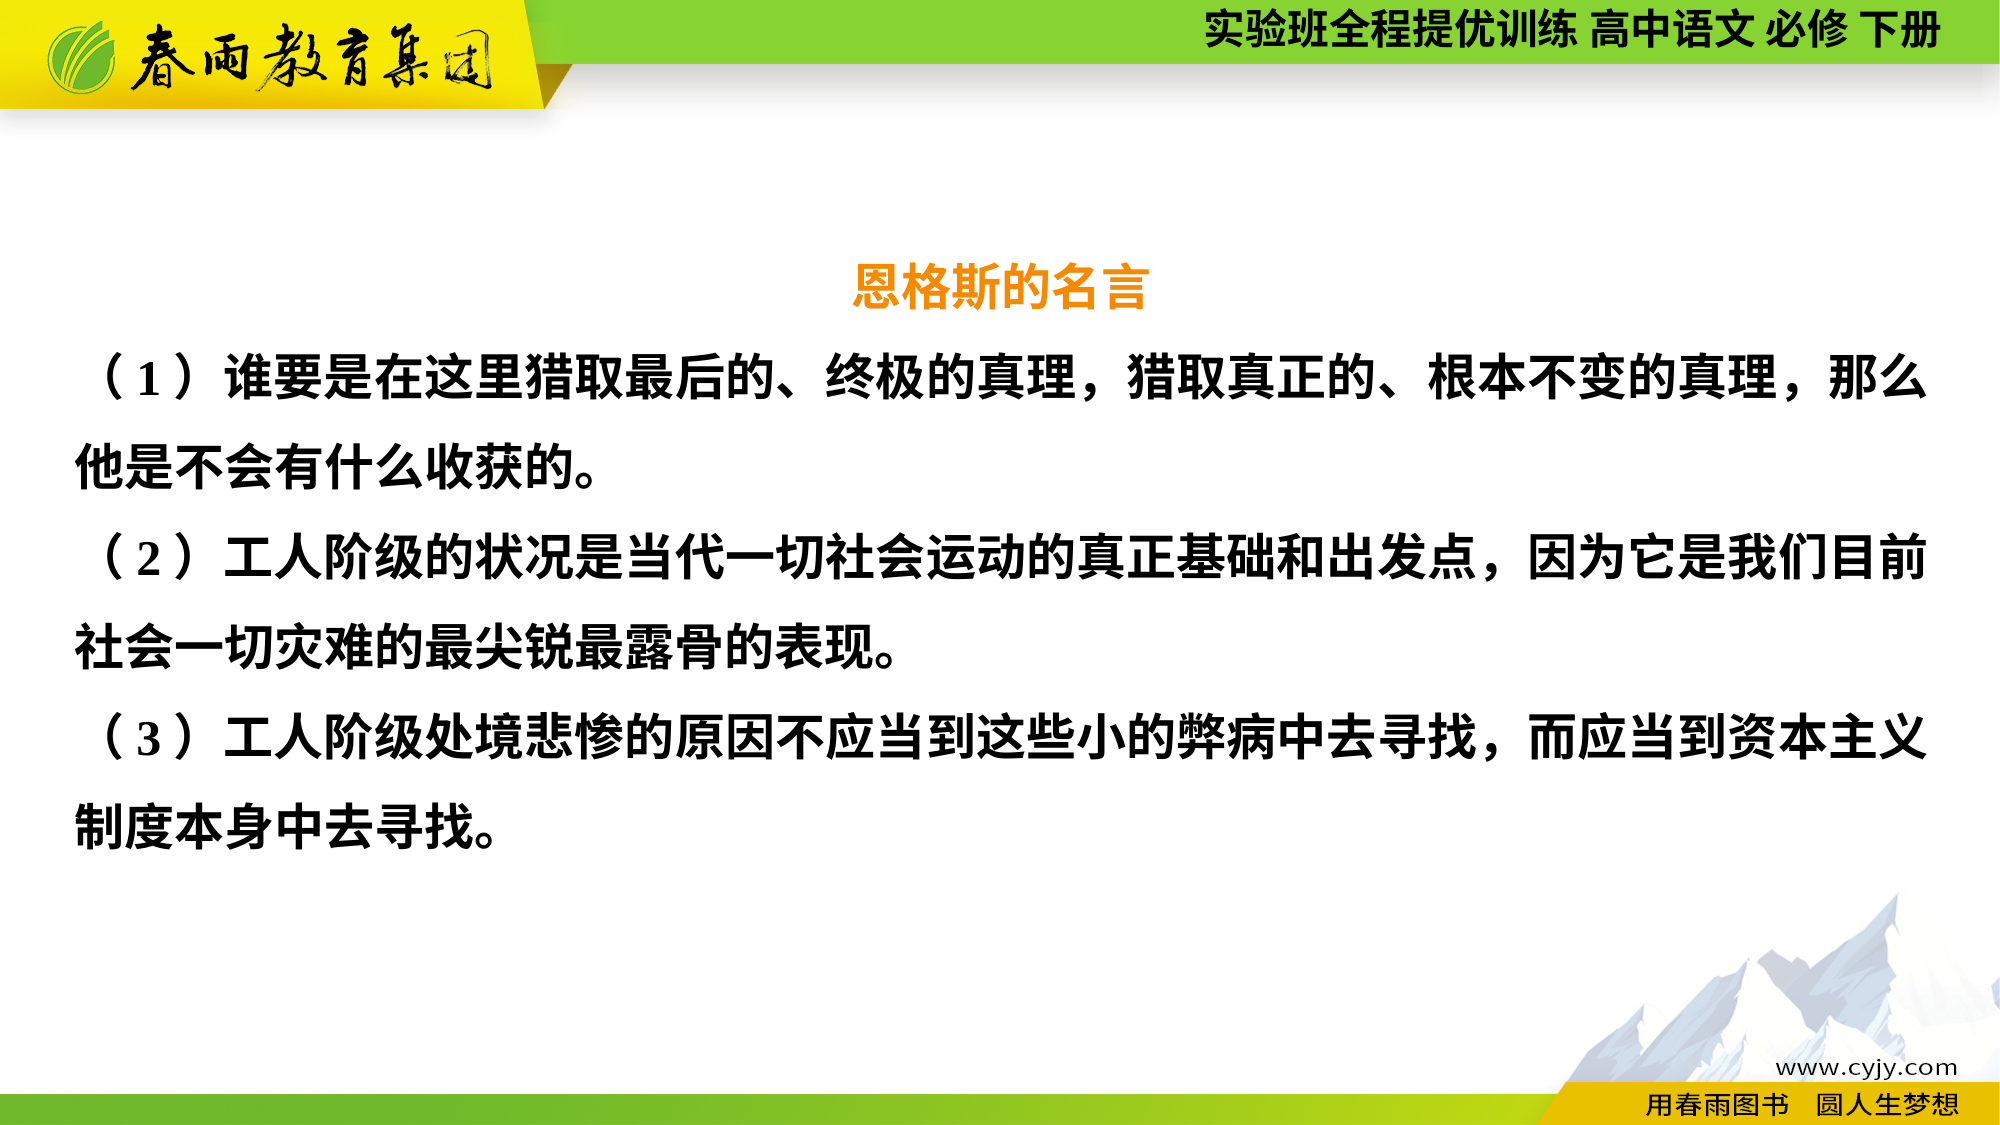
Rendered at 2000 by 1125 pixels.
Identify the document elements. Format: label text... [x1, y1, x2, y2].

list 恩格斯的名言 （1）谁要是在这里猎取最后的、终极的真理，猎取真正的、根本不变的真理，那么他是不会有什么收获的。 （2）工人阶级的状况是当代一切社会运动的真正基础和出发点，因为它是我们目前社会一切灾难的最尖锐最露骨的表现。 （3）工人阶级处境悲惨的原因不应当到这些小的弊病中去寻找，而应当到资本主义制度本身中去寻找。 [59, 218, 1944, 858]
picture [0, 0, 2000, 1125]
